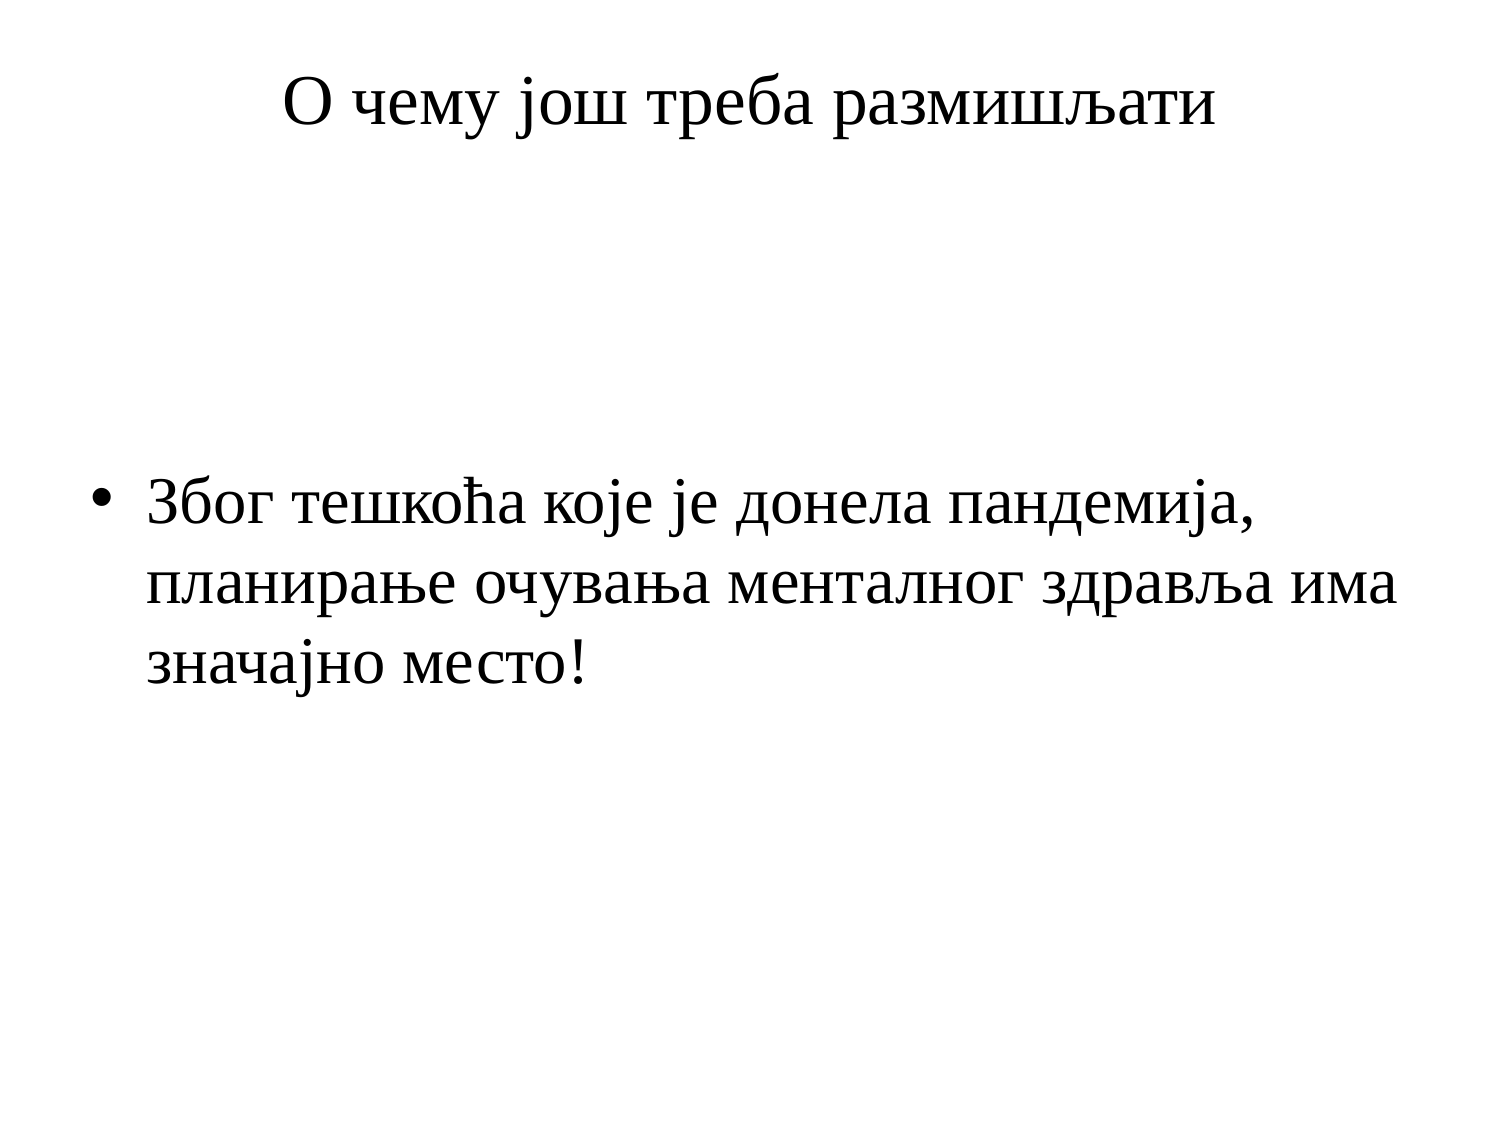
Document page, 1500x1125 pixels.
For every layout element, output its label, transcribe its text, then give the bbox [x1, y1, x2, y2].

list Због тешкоћа које је донела пандемија, планирање очувања менталног здравља има значајно место! [75, 262, 1425, 1005]
title О чему још треба размишљати [75, 45, 1425, 233]
